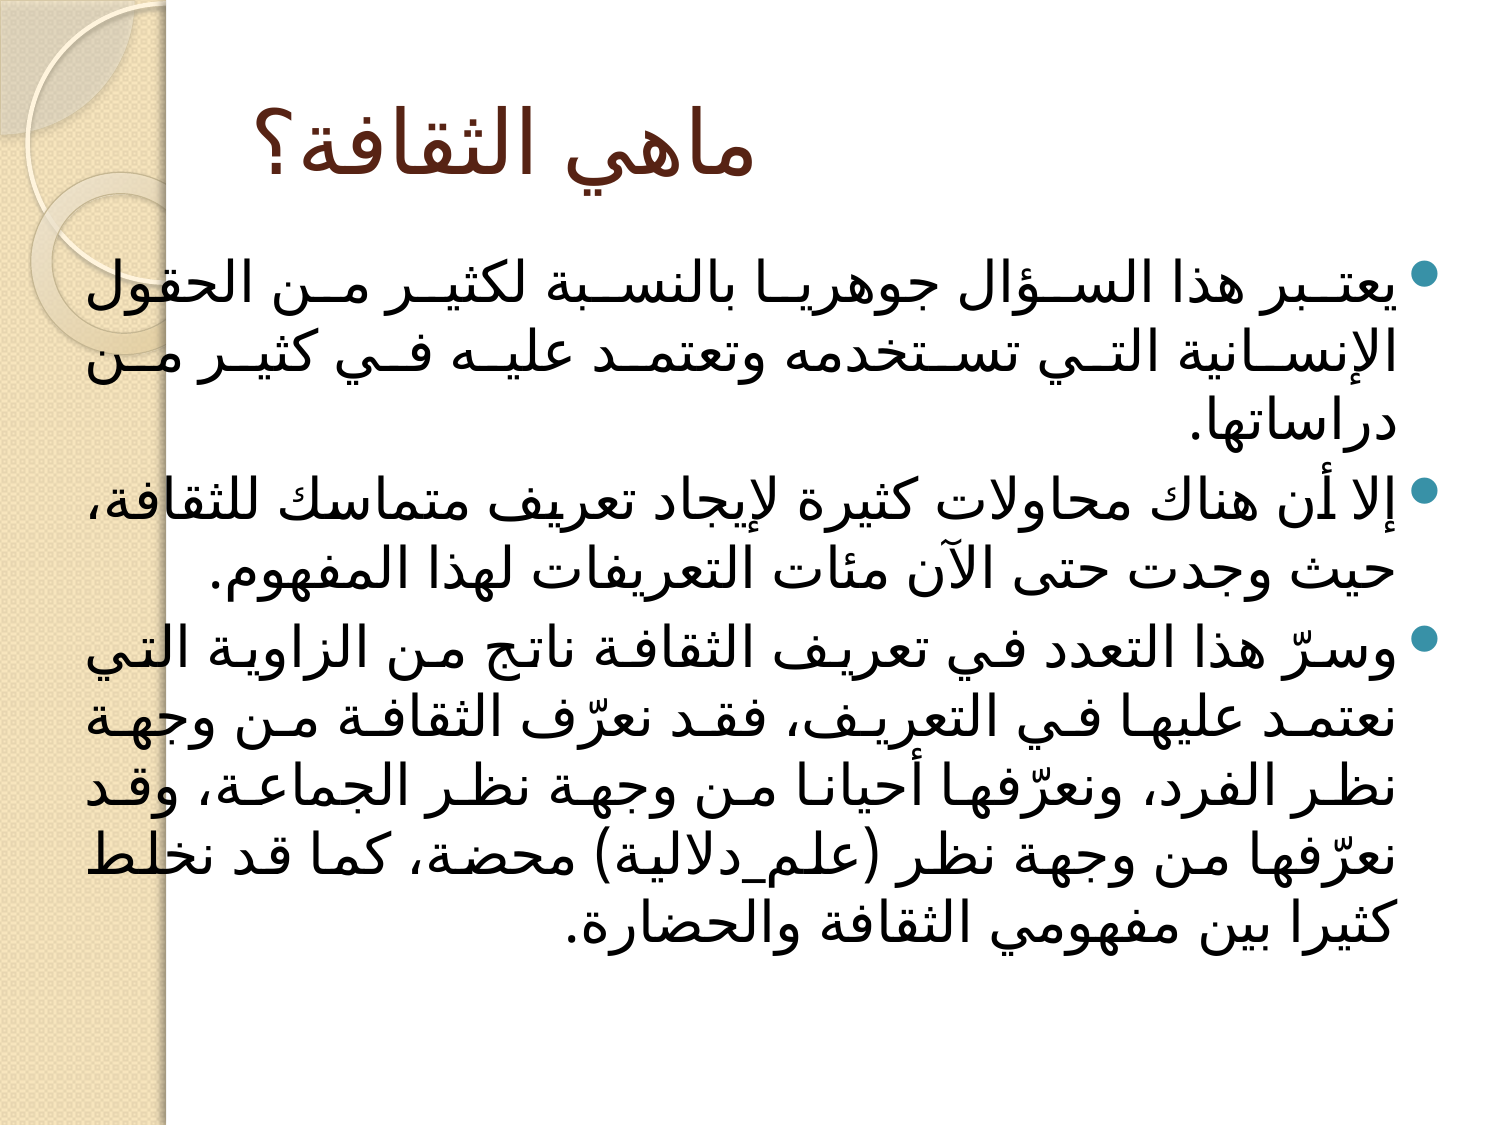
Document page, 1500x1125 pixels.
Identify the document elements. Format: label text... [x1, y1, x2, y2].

list يعتبر هذا السؤال جوهريا بالنسبة لكثير من الحقول الإنسانية التي تستخدمه وتعتمد عليه في كثير من دراساتها. إلا أن هناك محاولات كثيرة لإيجاد تعريف متماسك للثقافة، حيث وجدت حتى الآن مئات التعريفات لهذا المفهوم. وسرّ هذا التعدد في تعريف الثقافة ناتج من الزاوية التي نعتمد عليها في التعريف، فقد نعرّف الثقافة من وجهة نظر الفرد، ونعرّفها أحيانا من وجهة نظر الجماعة، وقد نعرّفها من وجهة نظر (علم_دلالية) محضة، كما قد نخلط كثيرا بين مفهومي الثقافة والحضارة. [70, 237, 1466, 1025]
title ماهي الثقافة؟ [235, 45, 1466, 233]
